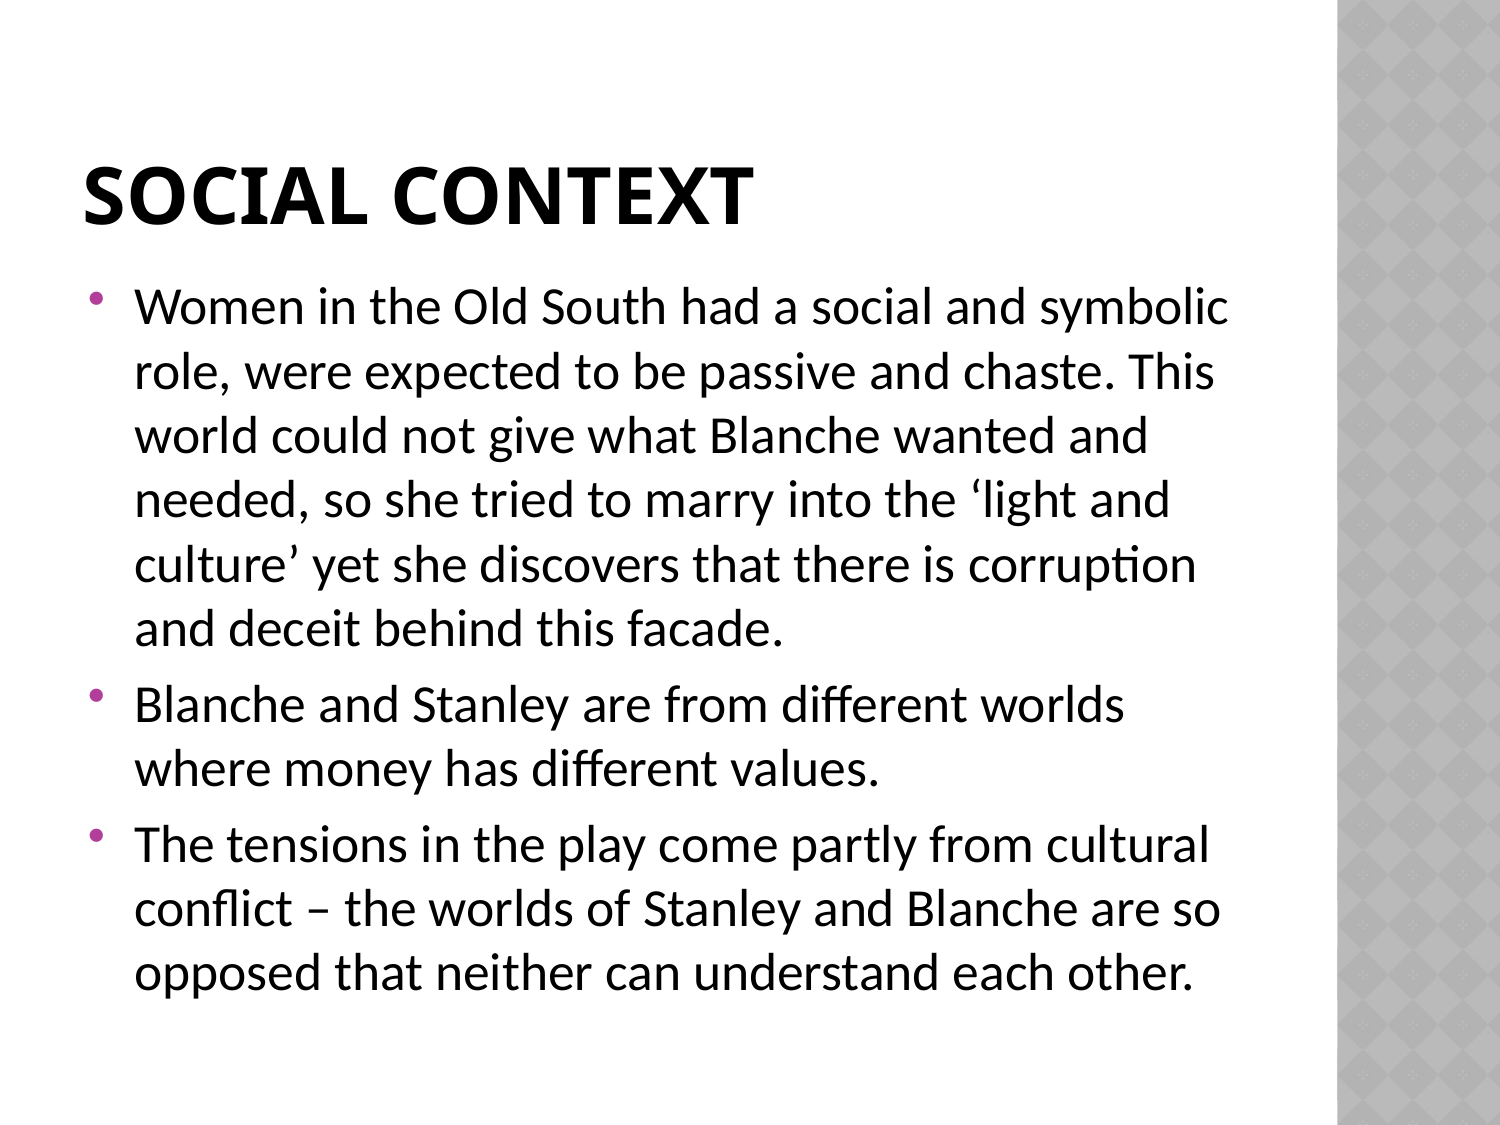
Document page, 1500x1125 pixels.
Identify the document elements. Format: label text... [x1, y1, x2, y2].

list Women in the Old South had a social and symbolic role, were expected to be passive and chaste. This world could not give what Blanche wanted and needed, so she tried to marry into the ‘light and culture’ yet she discovers that there is corruption and deceit behind this facade. Blanche and Stanley are from different worlds where money has different values. The tensions in the play come partly from cultural conflict – the worlds of Stanley and Blanche are so opposed that neither can understand each other. [75, 264, 1263, 1059]
title Social Context [75, 52, 1263, 240]
